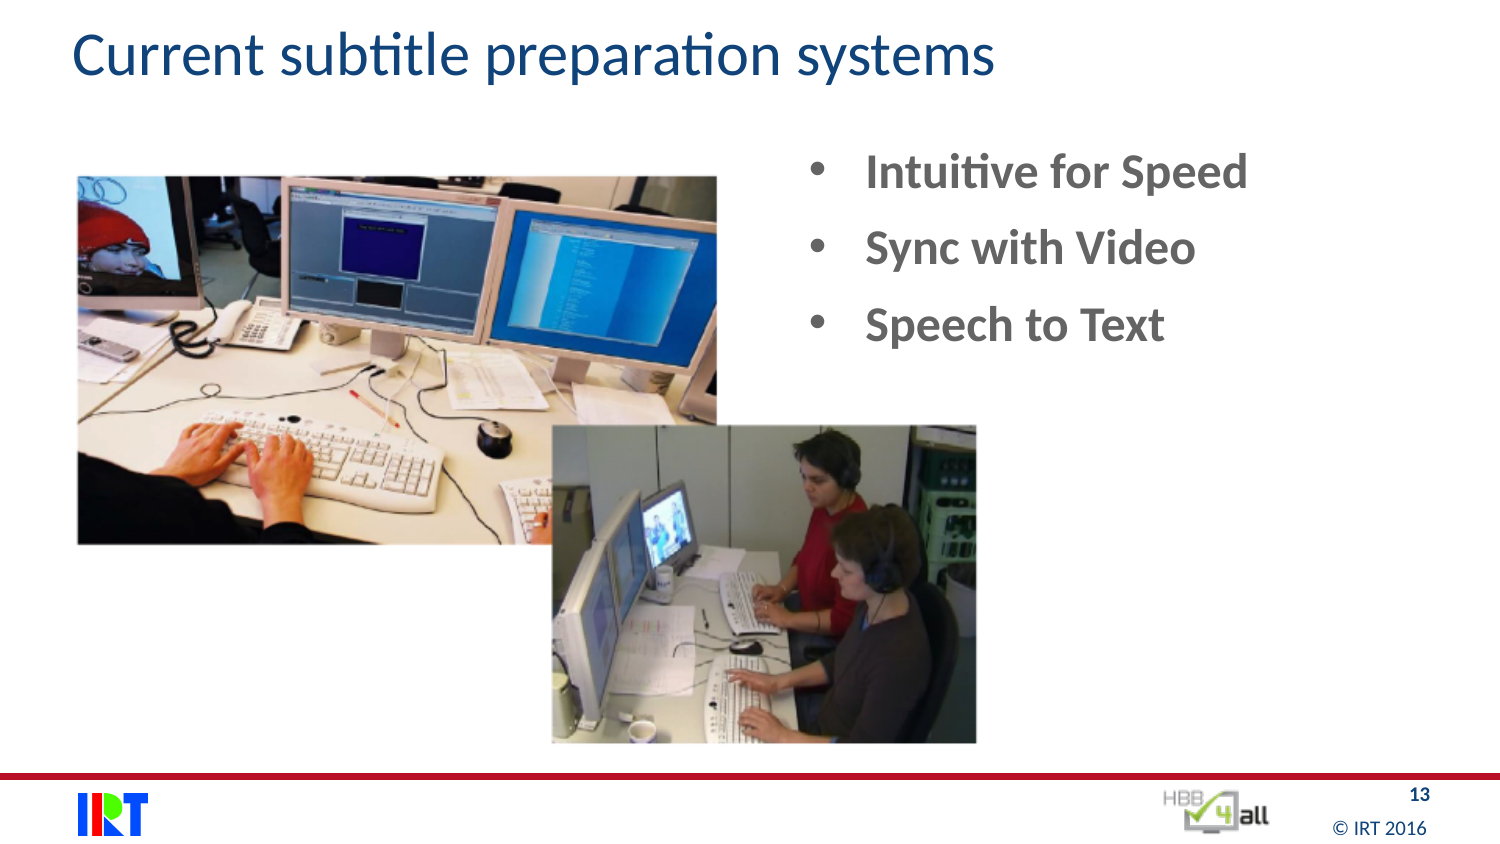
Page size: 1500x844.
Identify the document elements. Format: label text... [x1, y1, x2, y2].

picture [69, 161, 992, 764]
picture [78, 793, 148, 836]
list Intuitive for Speed Sync with Video Speech to Text [809, 138, 1432, 399]
title Current subtitle preparation systems [72, 21, 1434, 139]
picture [1163, 787, 1270, 844]
